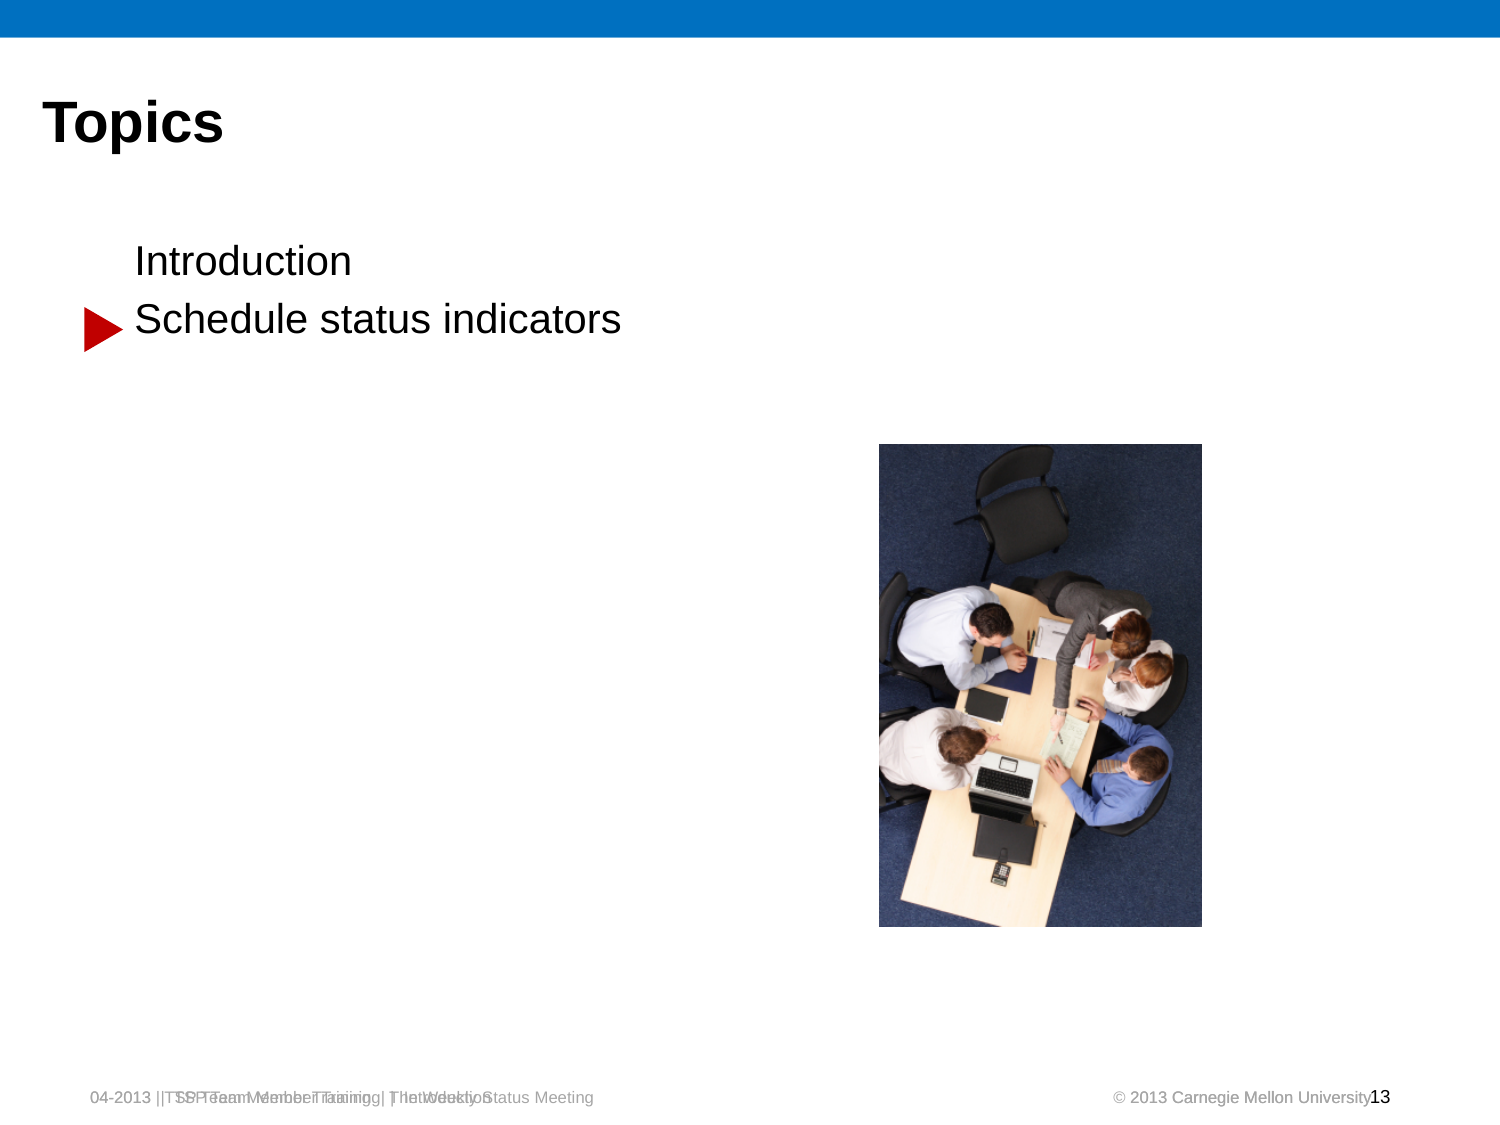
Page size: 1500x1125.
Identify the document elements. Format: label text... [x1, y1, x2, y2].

text_box [84, 307, 124, 353]
list Introduction Schedule status indicators [134, 237, 1438, 1001]
picture [879, 444, 1202, 927]
title Topics [41, 97, 1438, 155]
